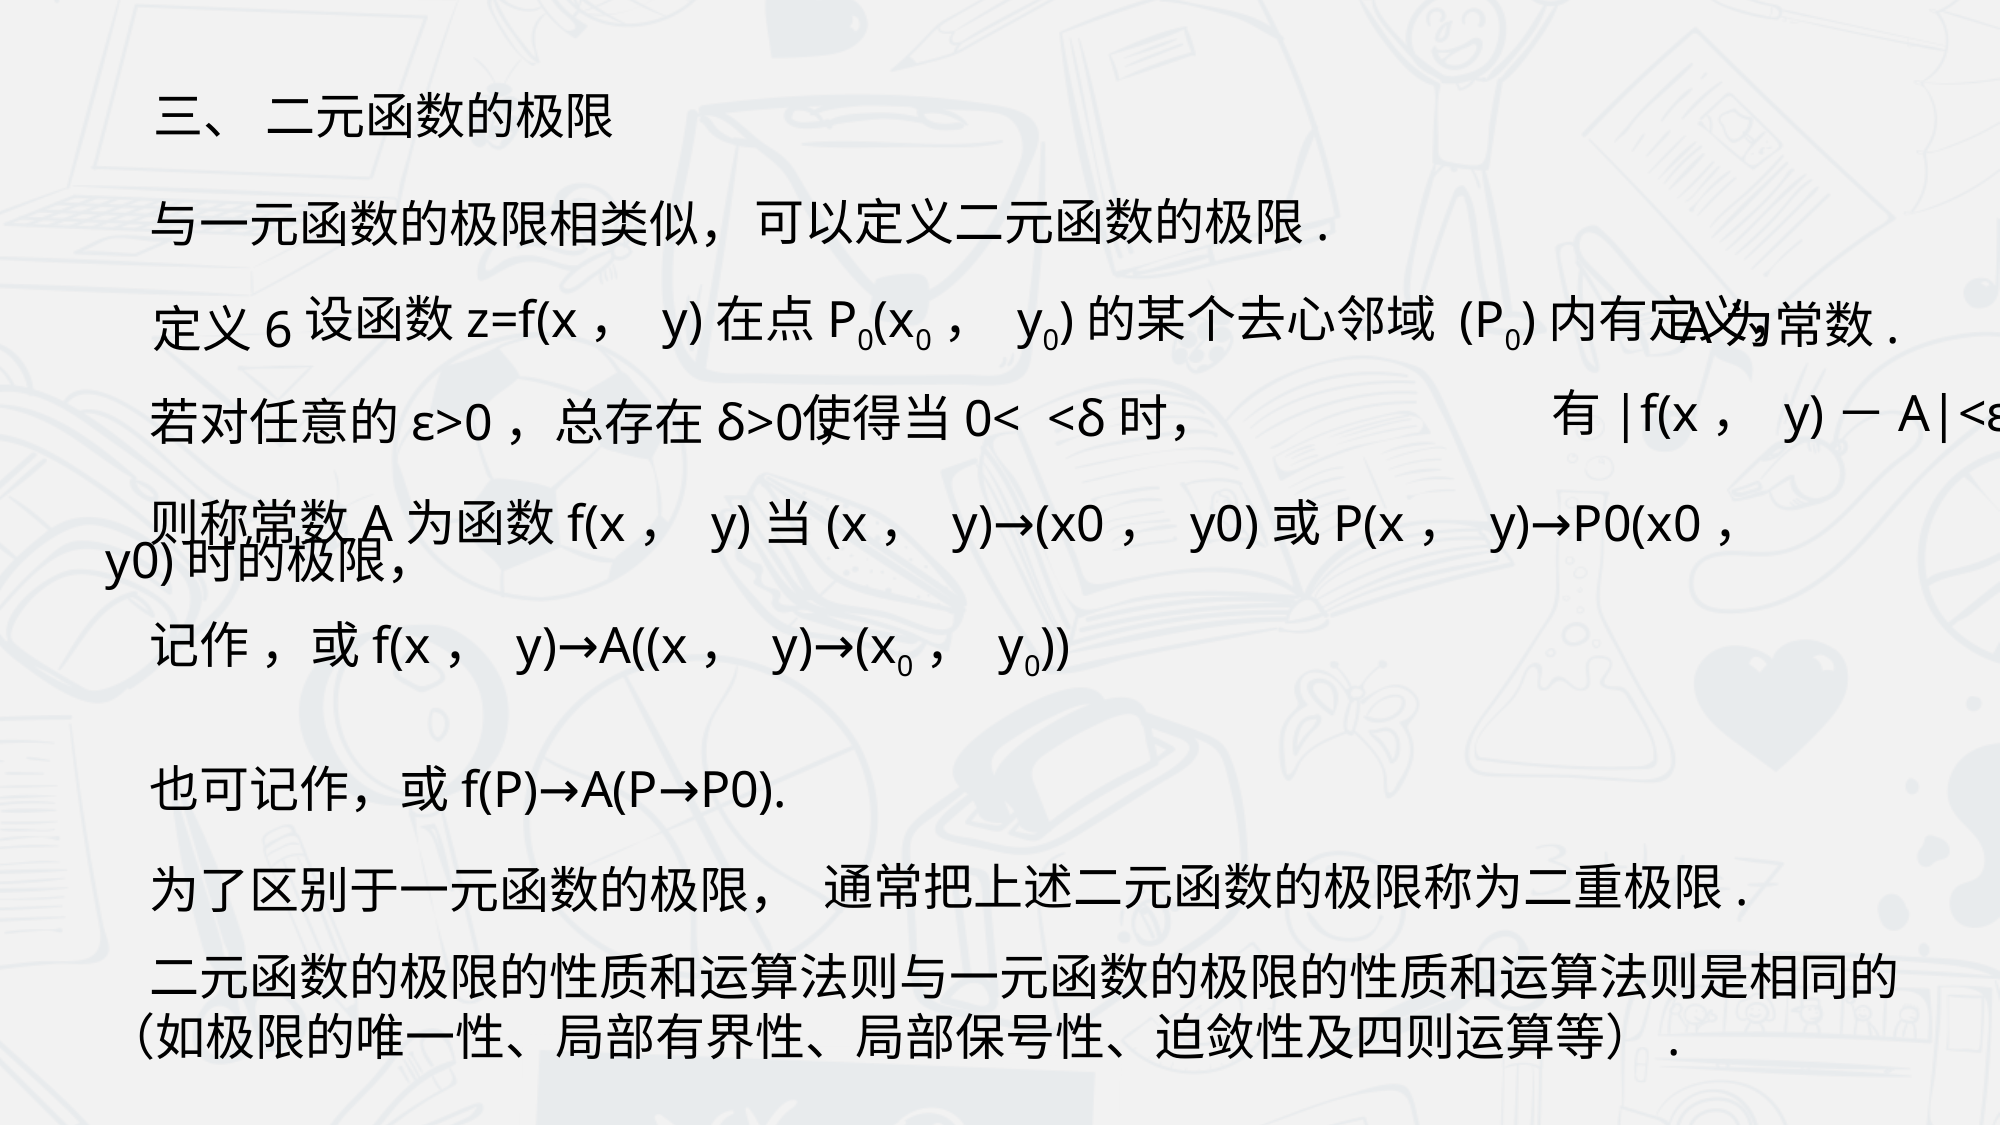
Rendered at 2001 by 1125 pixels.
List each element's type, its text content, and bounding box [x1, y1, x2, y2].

text_box 若对任意的ε>0，总存在δ>0， [90, 405, 1806, 459]
text_box 三、 二元函数的极限 [71, 99, 1667, 153]
text_box 定义6 [94, 312, 1810, 366]
text_box 与一元函数的极限相类似， [90, 207, 1806, 260]
text_box A为常数. [1622, 308, 2000, 361]
text_box 则称常数A为函数f(x， y)当(x， y)→(x0， y0)或P(x， y)→P0(x0， y0)时的极限， [90, 505, 1863, 597]
text_box 有|f(x， y)－A|<ε， [1492, 396, 2000, 450]
text_box 通常把上述二元函数的极限称为二重极限. [764, 870, 2000, 923]
text_box 二元函数的极限的性质和运算法则与一元函数的极限的性质和运算法则是相同的（如极限的唯一性、局部有界性、局部保号性、迫敛性及四则运算等）. [90, 938, 1958, 1074]
text_box 为了区别于一元函数的极限， [90, 873, 1806, 926]
text_box 可以定义二元函数的极限. [696, 205, 2000, 259]
